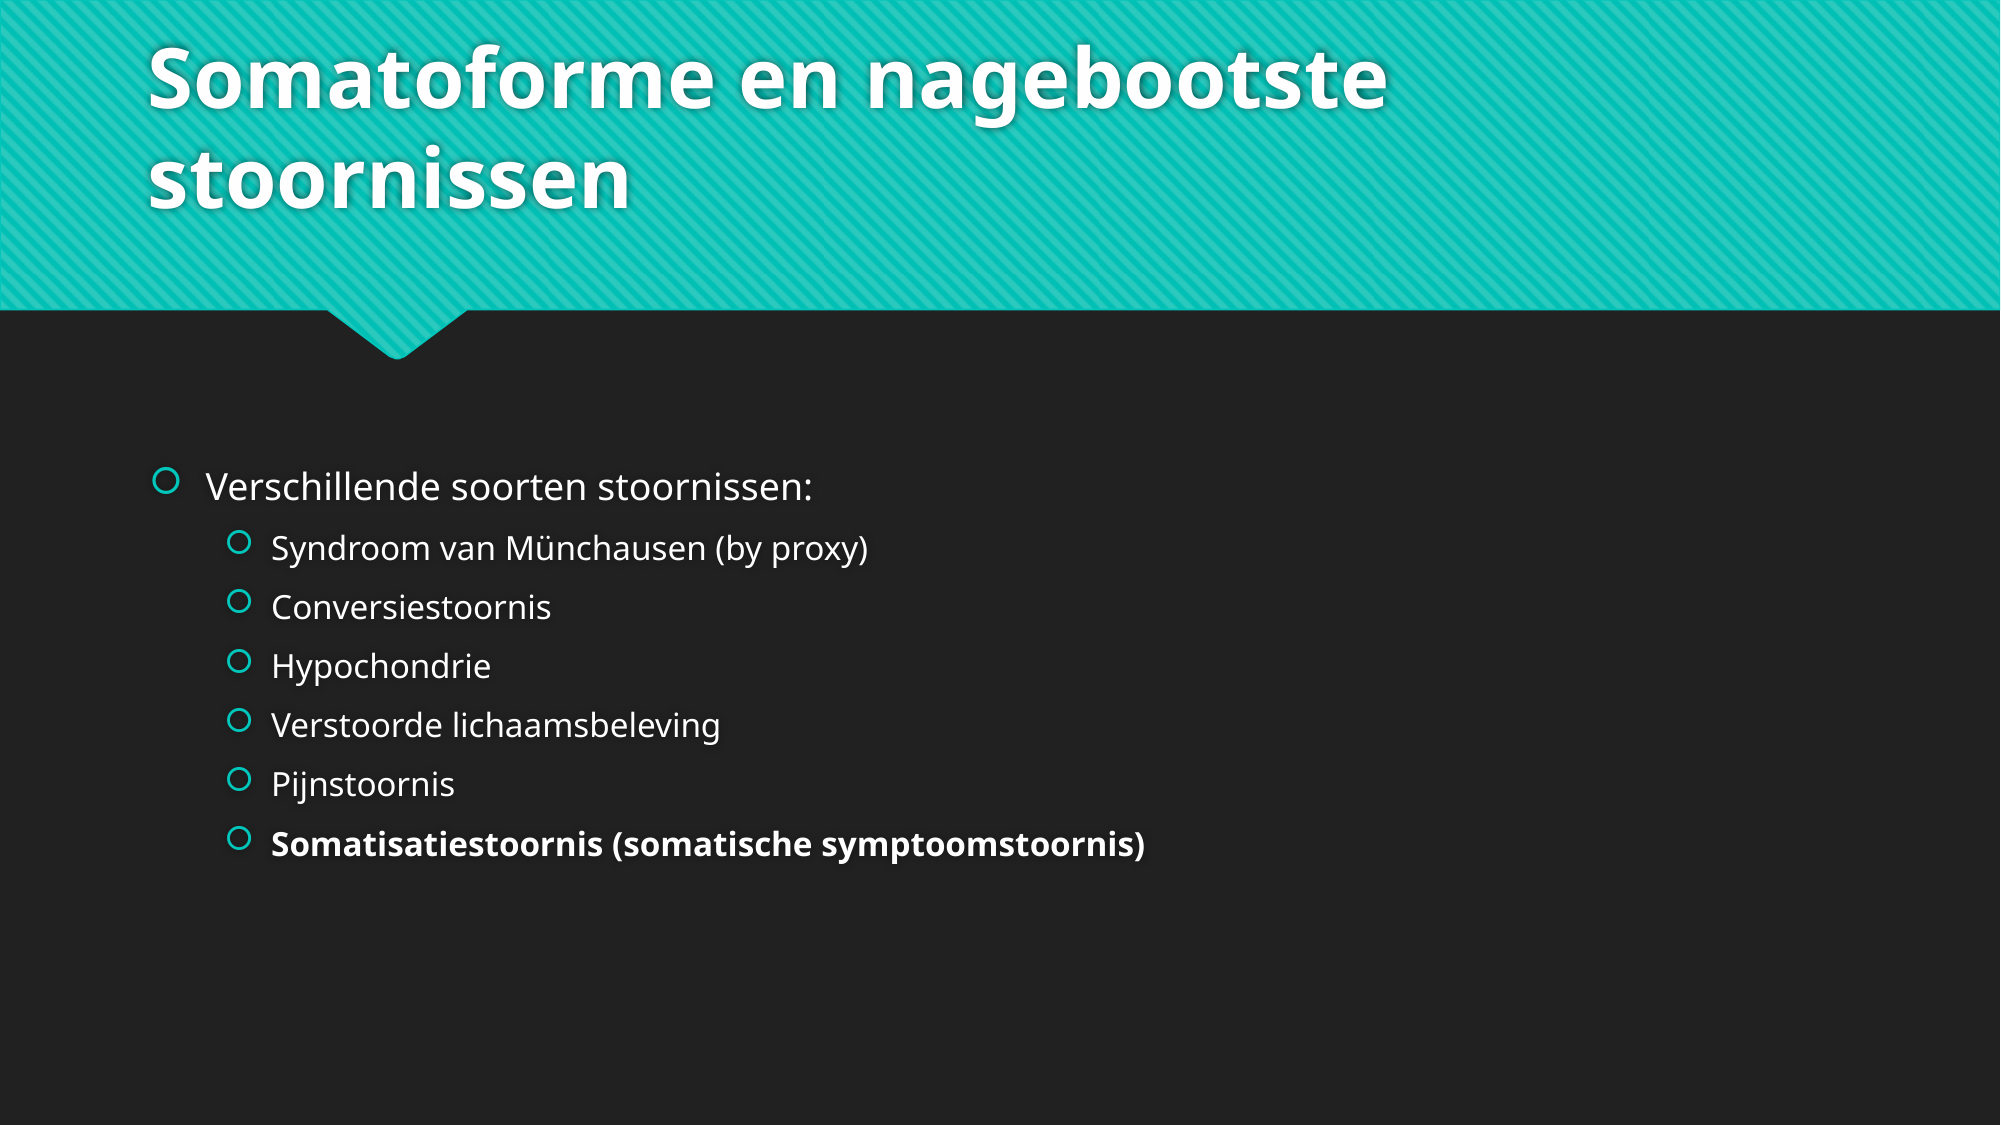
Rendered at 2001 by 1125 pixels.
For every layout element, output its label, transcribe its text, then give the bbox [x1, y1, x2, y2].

title Somatoforme en nagebootste stoornissen [132, 73, 1868, 233]
list Verschillende soorten stoornissen: Syndroom van Münchausen (by proxy) Conversiestoornis Hypochondrie Verstoorde lichaamsbeleving Pijnstoornis Somatisatiestoornis (somatische symptoomstoornis) [134, 364, 1866, 962]
